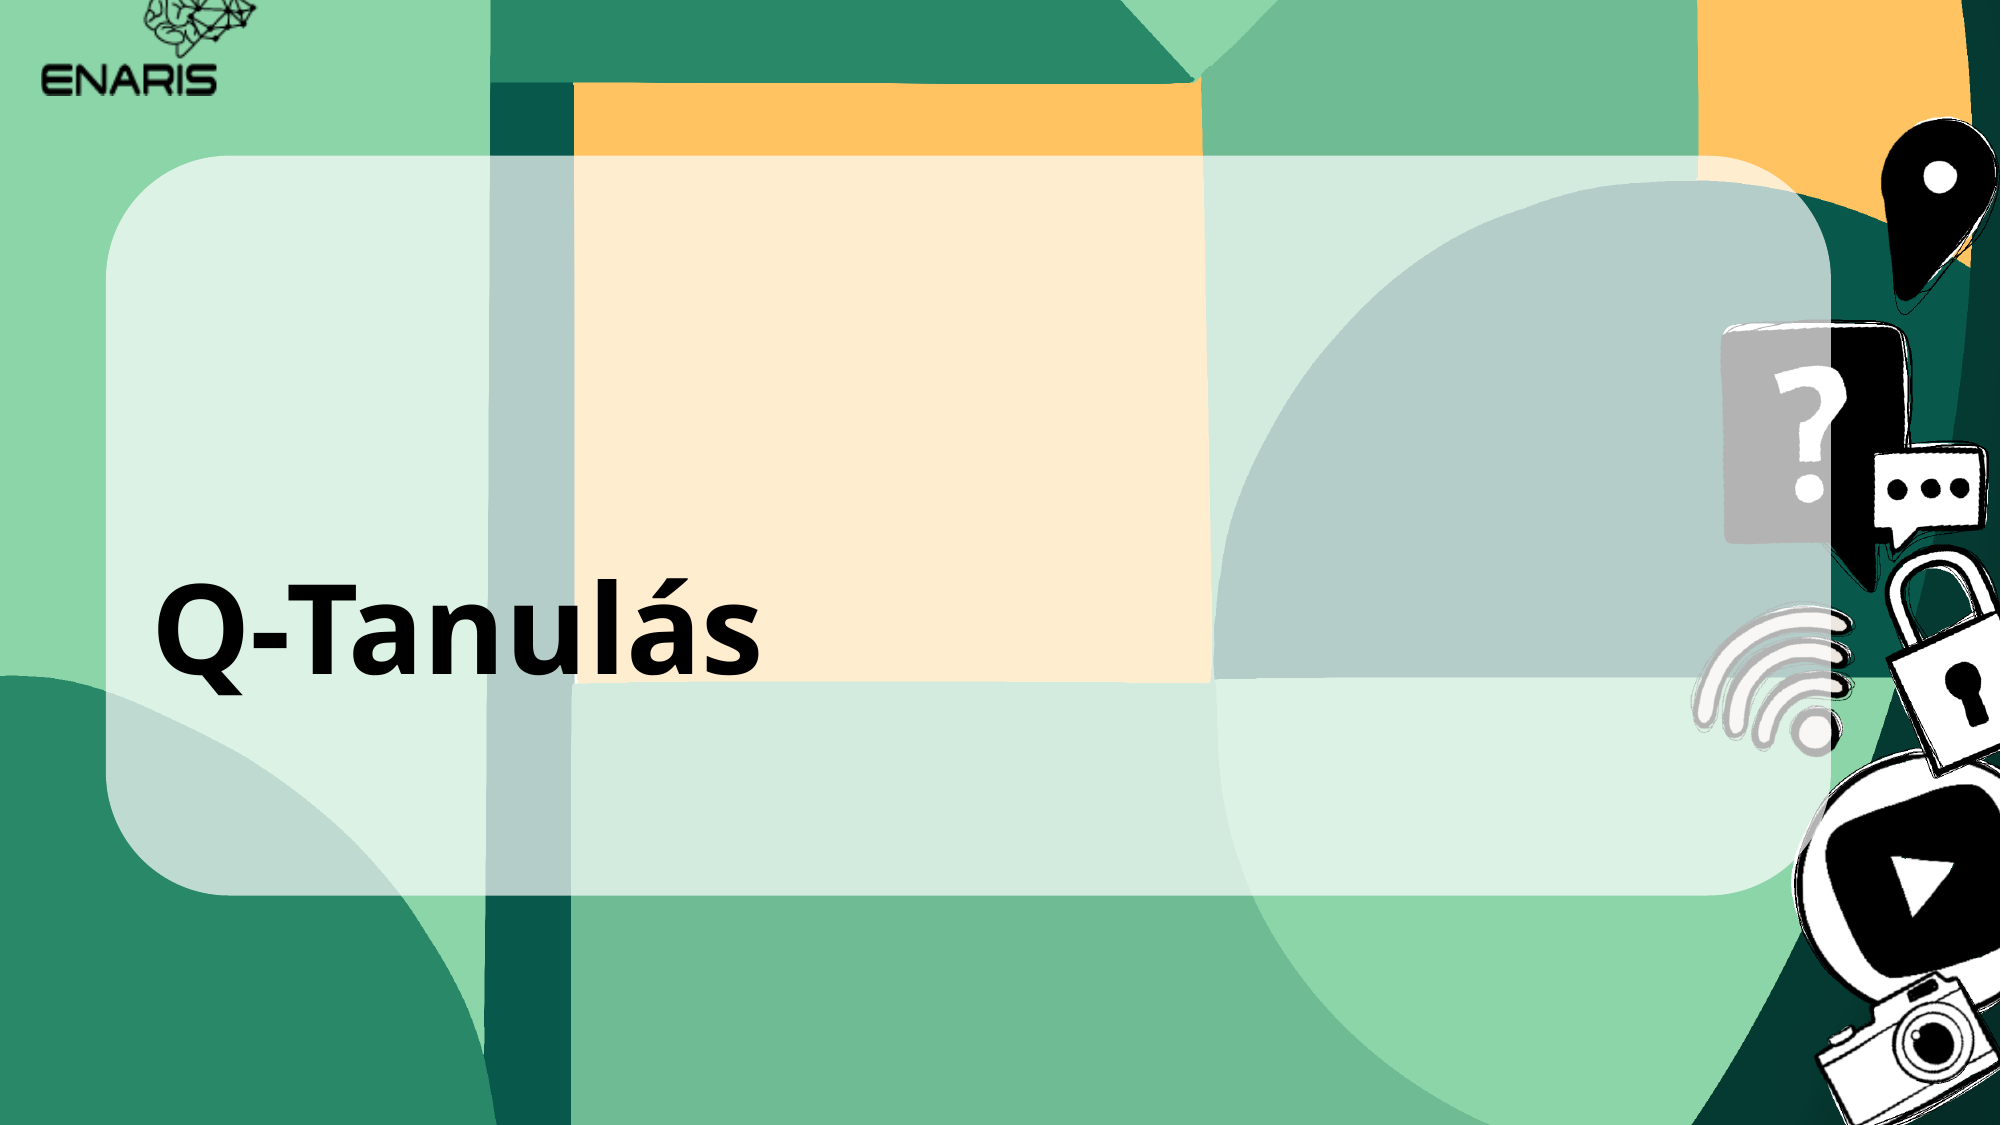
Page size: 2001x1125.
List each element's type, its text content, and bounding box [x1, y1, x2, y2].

picture [0, 0, 2000, 1125]
title Q-Tanulás [136, 126, 1719, 709]
